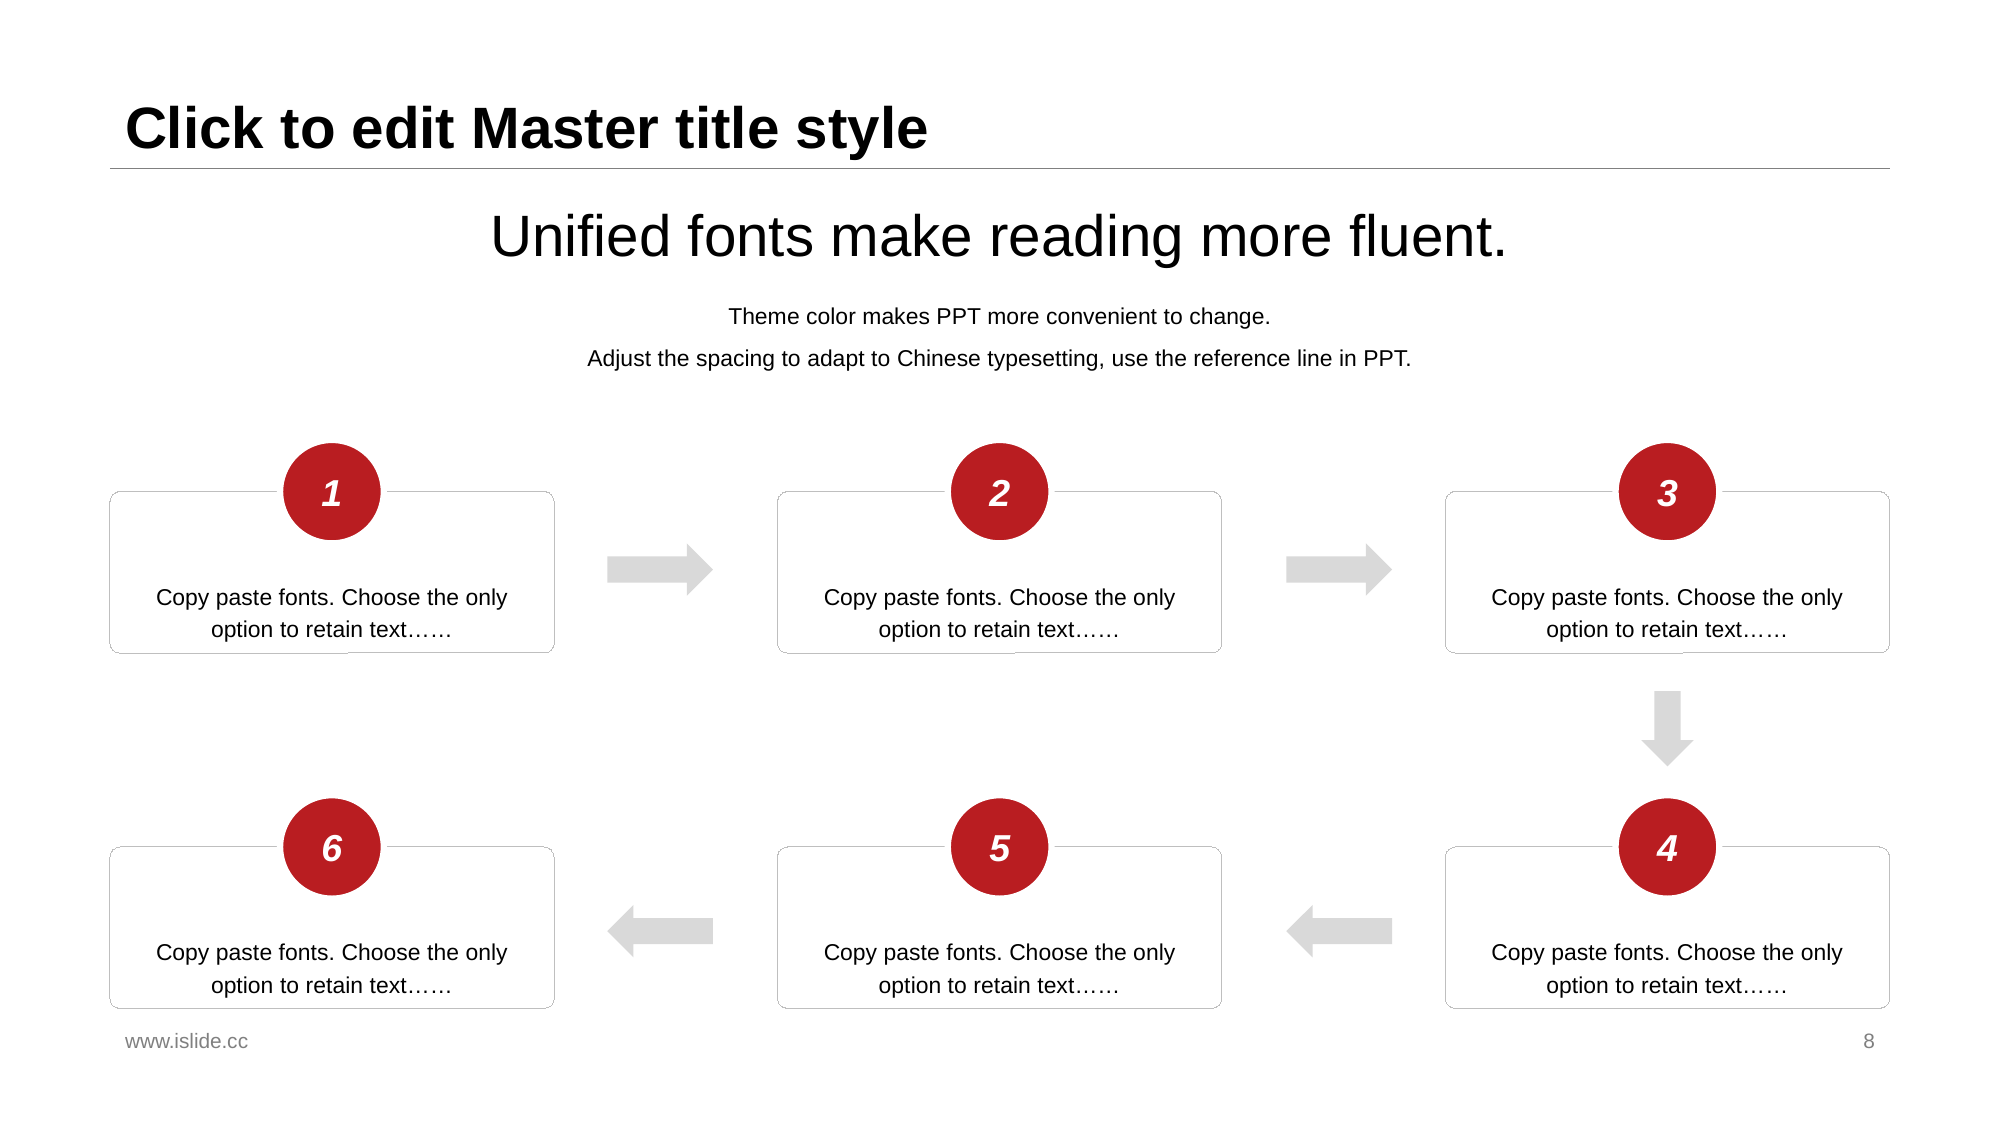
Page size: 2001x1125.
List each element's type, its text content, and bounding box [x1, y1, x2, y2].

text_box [109, 185, 1890, 1009]
slide_number 8 [1412, 1023, 1890, 1058]
footer www.islide.cc [109, 1023, 790, 1058]
title Click to edit Master title style [109, 0, 1890, 169]
